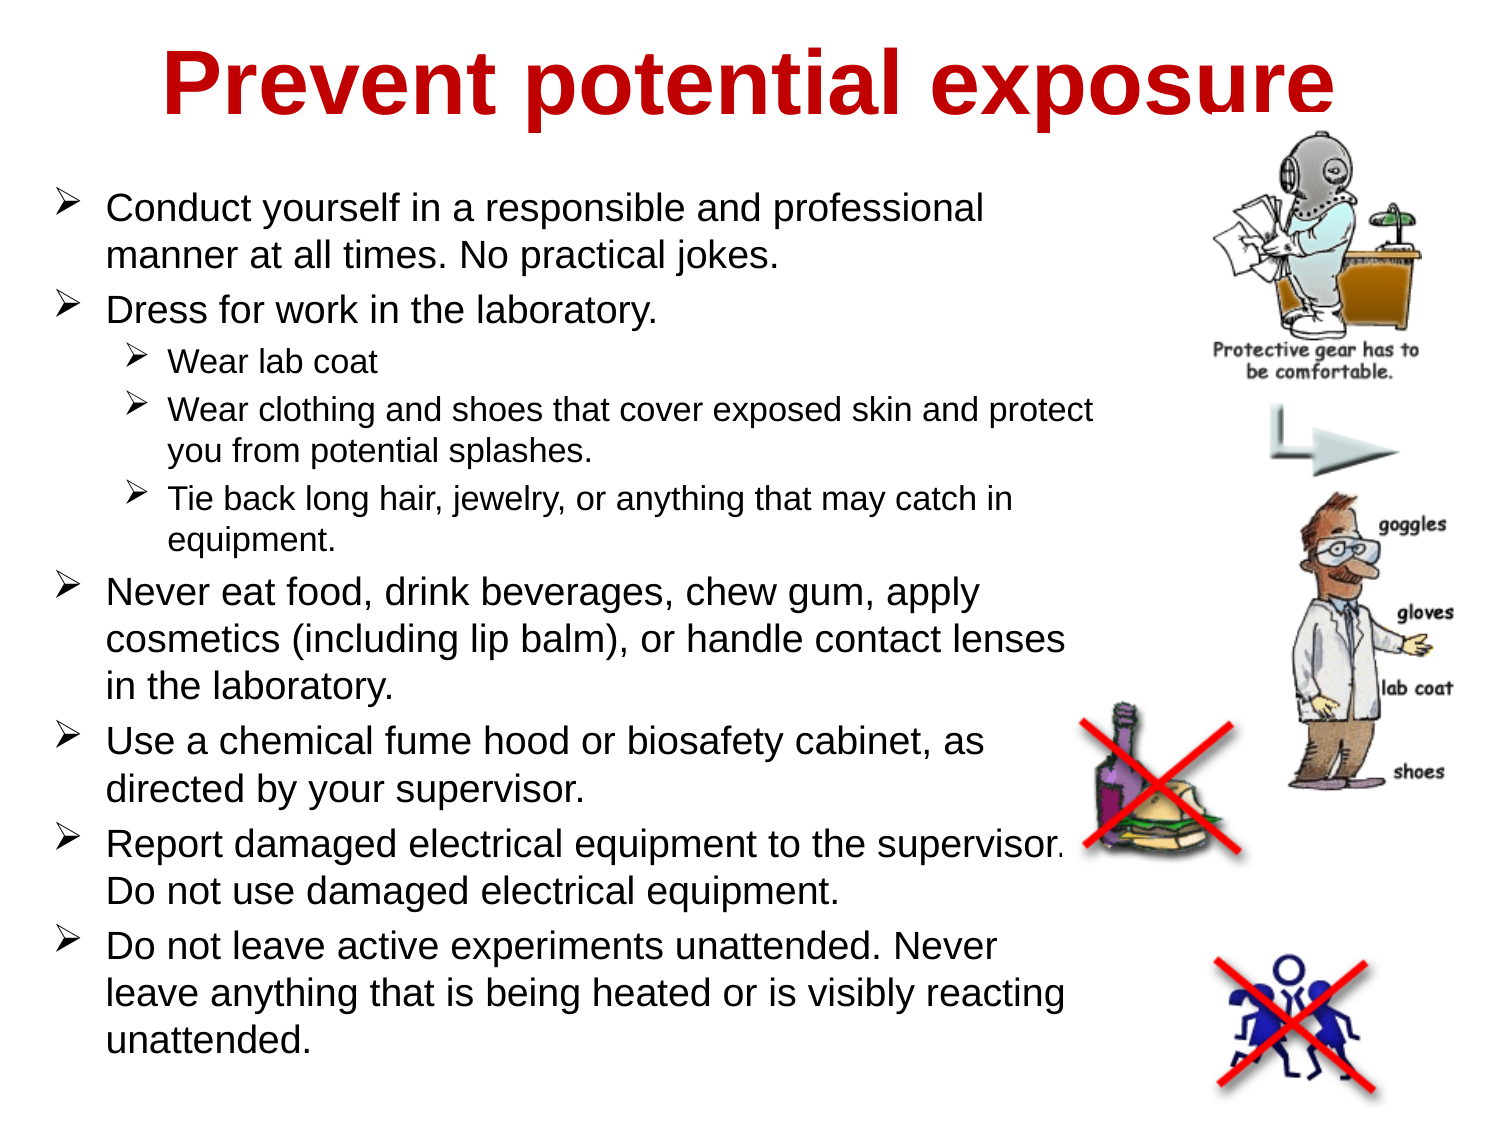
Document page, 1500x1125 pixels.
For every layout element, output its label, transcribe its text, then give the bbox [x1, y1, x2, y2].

picture [1187, 918, 1401, 1125]
list Conduct yourself in a responsible and professional manner at all times. No practical jokes. Dress for work in the laboratory. Wear lab coat Wear clothing and shoes that cover exposed skin and protect you from potential splashes. Tie back long hair, jewelry, or anything that may catch in equipment. Never eat food, drink beverages, chew gum, apply cosmetics (including lip balm), or handle contact lenses in the laboratory. Use a chemical fume hood or biosafety cabinet, as directed by your supervisor. Report damaged electrical equipment to the supervisor. Do not use damaged electrical equipment. Do not leave active experiments unattended. Never leave anything that is being heated or is visibly reacting unattended. [37, 174, 1113, 1075]
title Prevent potential exposure [75, 0, 1425, 155]
picture [1062, 112, 1461, 895]
